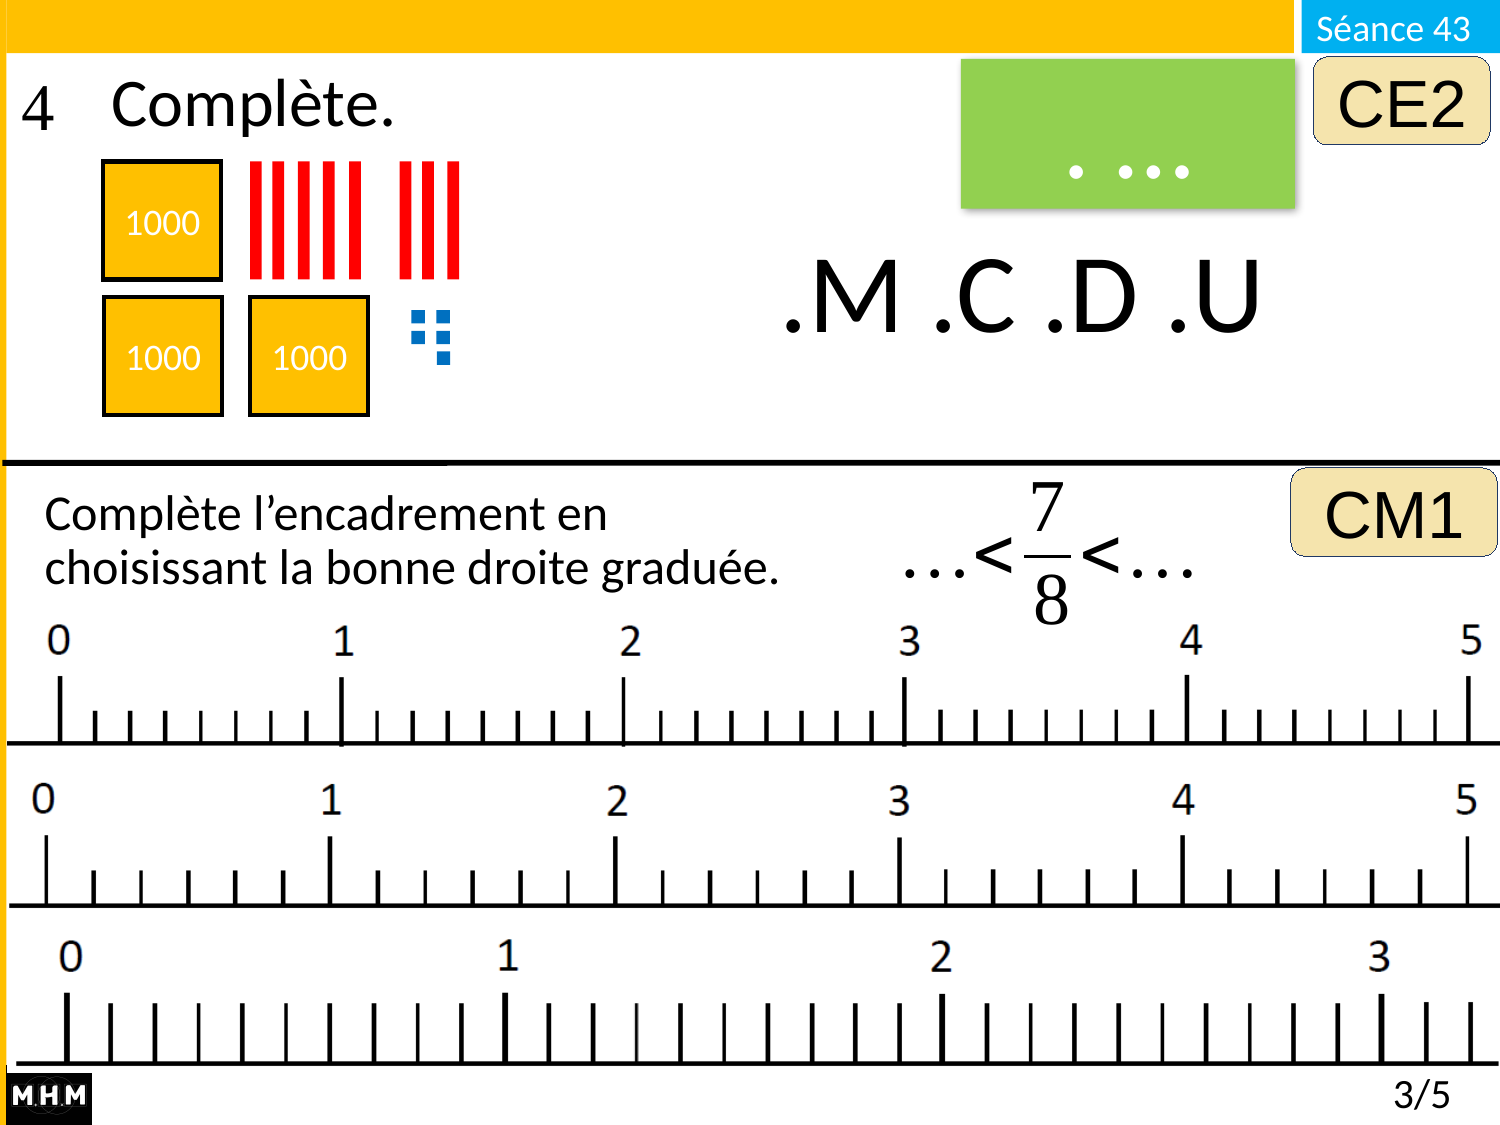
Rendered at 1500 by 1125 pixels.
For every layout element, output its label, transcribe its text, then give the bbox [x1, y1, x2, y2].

text_box 1000 [248, 295, 370, 417]
text_box [434, 308, 452, 326]
text_box [409, 329, 427, 346]
text_box . … [960, 58, 1295, 209]
text_box [347, 159, 363, 282]
text_box [270, 159, 286, 282]
text_box Complète l’encadrement en choisissant la bonne droite graduée. [29, 478, 818, 604]
text_box CE2 [1313, 56, 1491, 145]
text_box [321, 159, 337, 282]
list 3/5 [1344, 1082, 1500, 1125]
text_box [435, 349, 452, 367]
text_box 1000 [101, 159, 223, 282]
text_box [248, 159, 264, 282]
text_box [409, 308, 427, 326]
title Complète. [96, 60, 960, 150]
picture [6, 619, 1500, 750]
title Complète. [1302, 60, 1391, 150]
text_box [434, 329, 452, 346]
text_box .M .C .D .U [765, 212, 1301, 363]
picture [6, 767, 1500, 1125]
text_box CM1 [1290, 467, 1498, 557]
text_box [398, 159, 413, 282]
text_box [420, 159, 436, 282]
text_box [445, 159, 461, 282]
text_box 1000 [102, 295, 224, 417]
text_box [296, 159, 312, 282]
